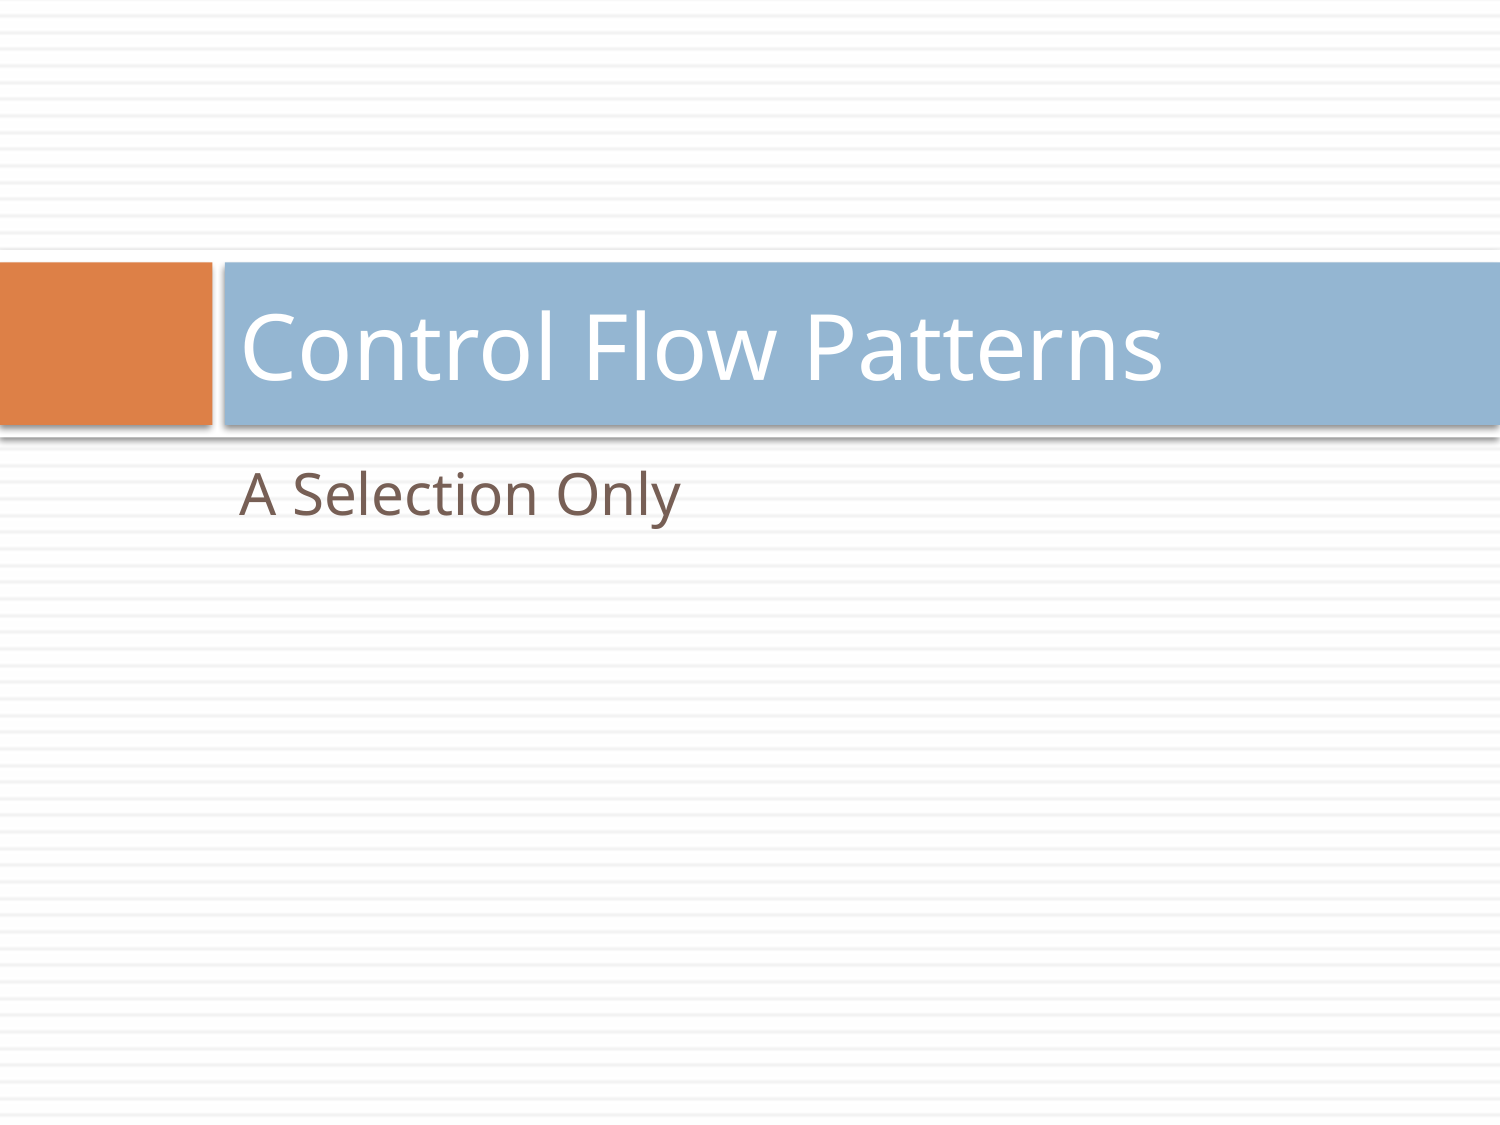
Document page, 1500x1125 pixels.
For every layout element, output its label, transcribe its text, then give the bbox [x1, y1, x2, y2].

title Control Flow Patterns [225, 262, 1475, 425]
list A Selection Only [225, 450, 1394, 725]
